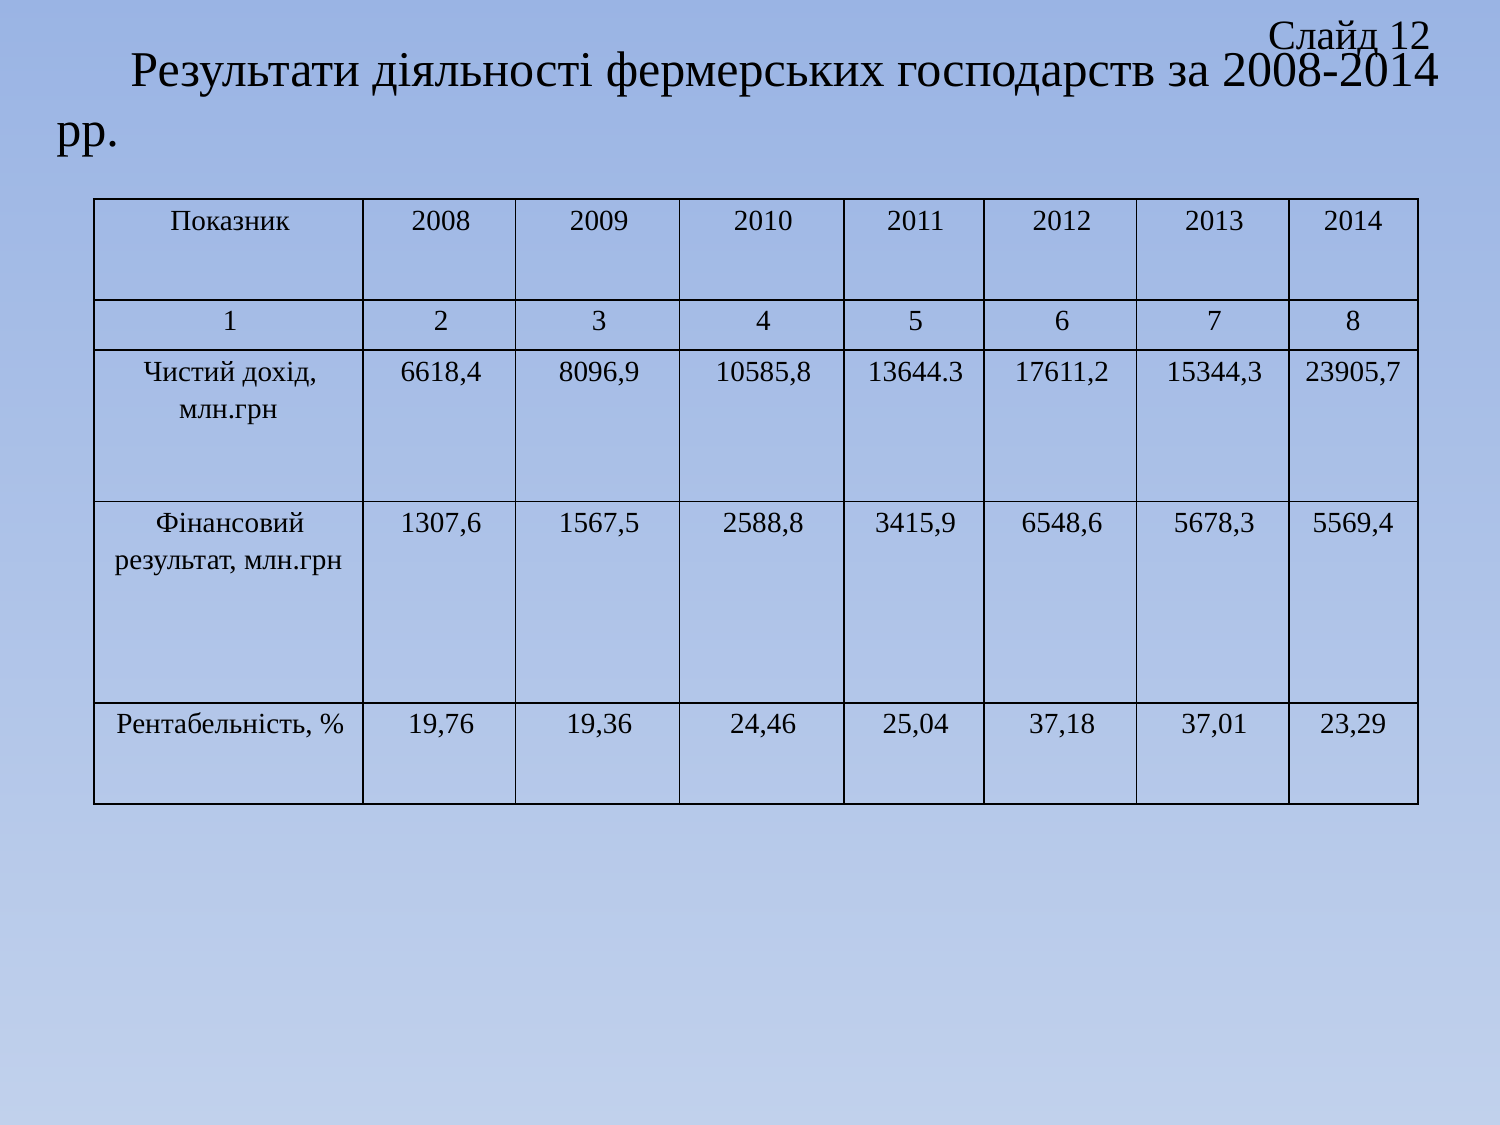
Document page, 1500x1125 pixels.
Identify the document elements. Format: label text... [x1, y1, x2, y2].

table_cell 8 [1290, 301, 1417, 349]
table_cell 37,01 [1137, 704, 1288, 803]
table_cell 1567,5 [516, 502, 679, 702]
table_cell Фінансовий результат, млн.грн [95, 502, 362, 702]
table_header 2011 [845, 200, 983, 299]
table_cell 15344,3 [1137, 351, 1288, 501]
table_cell 23,29 [1290, 704, 1417, 803]
table_cell Чистий дохід, млн.грн [95, 351, 362, 501]
table_header 2009 [516, 200, 679, 299]
table_cell 1 [95, 301, 362, 349]
table_cell 3 [516, 301, 679, 349]
text_box Результати діяльності фермерських господарств за 2008-2014 рр. [41, 59, 1456, 180]
table_cell 23905,7 [1290, 351, 1417, 501]
table_cell 37,18 [985, 704, 1136, 803]
table_cell 4 [680, 301, 843, 349]
table_cell 17611,2 [985, 351, 1136, 501]
table_cell 19,36 [516, 704, 679, 803]
table_cell 5 [845, 301, 983, 349]
table_cell 6548,6 [985, 502, 1136, 702]
table_header 2013 [1137, 200, 1288, 299]
text_box Слайд 12 [1218, 0, 1481, 81]
table_cell 5569,4 [1290, 502, 1417, 702]
table_header 2012 [985, 200, 1136, 299]
table_cell 2588,8 [680, 502, 843, 702]
table_header Показник [95, 200, 362, 299]
table_cell 1307,6 [364, 502, 515, 702]
table_cell 2 [364, 301, 515, 349]
table_cell 13644.3 [845, 351, 983, 501]
table_cell 25,04 [845, 704, 983, 803]
table_cell 3415,9 [845, 502, 983, 702]
table_cell 19,76 [364, 704, 515, 803]
table_header 2010 [680, 200, 843, 299]
table_cell 5678,3 [1137, 502, 1288, 702]
table_cell 6618,4 [364, 351, 515, 501]
table_cell 8096,9 [516, 351, 679, 501]
table_cell 7 [1137, 301, 1288, 349]
table_cell Рентабельність, % [95, 704, 362, 803]
table_cell 24,46 [680, 704, 843, 803]
table_header 2008 [364, 200, 515, 299]
table_cell 6 [985, 301, 1136, 349]
table_header 2014 [1290, 200, 1417, 299]
table_cell 10585,8 [680, 351, 843, 501]
